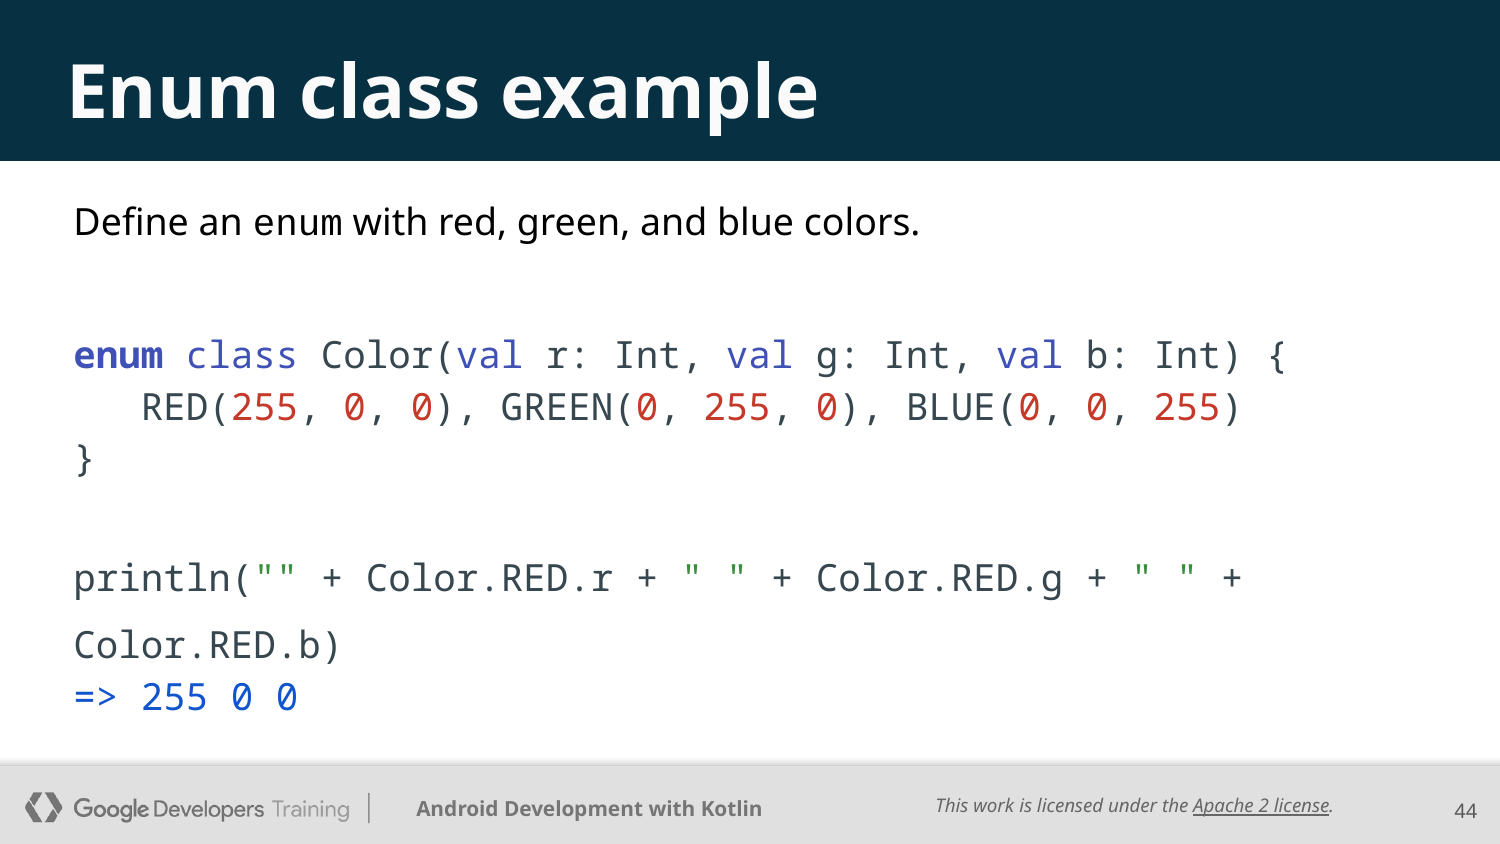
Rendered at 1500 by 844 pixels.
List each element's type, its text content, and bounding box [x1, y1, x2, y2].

list Define an enum with red, green, and blue colors. [58, 176, 1449, 281]
slide_number ‹#› [1402, 777, 1493, 842]
title Enum class example [51, 28, 1449, 122]
text_box enum class Color(val r: Int, val g: Int, val b: Int) { RED(255, 0, 0), GREEN(0, 255, 0), BLUE(0, 0, 255) } println("" + Color.RED.r + " " + Color.RED.g + " " + Color.RED.b) => 255 0 0 [58, 309, 1449, 672]
picture [0, 161, 1500, 844]
